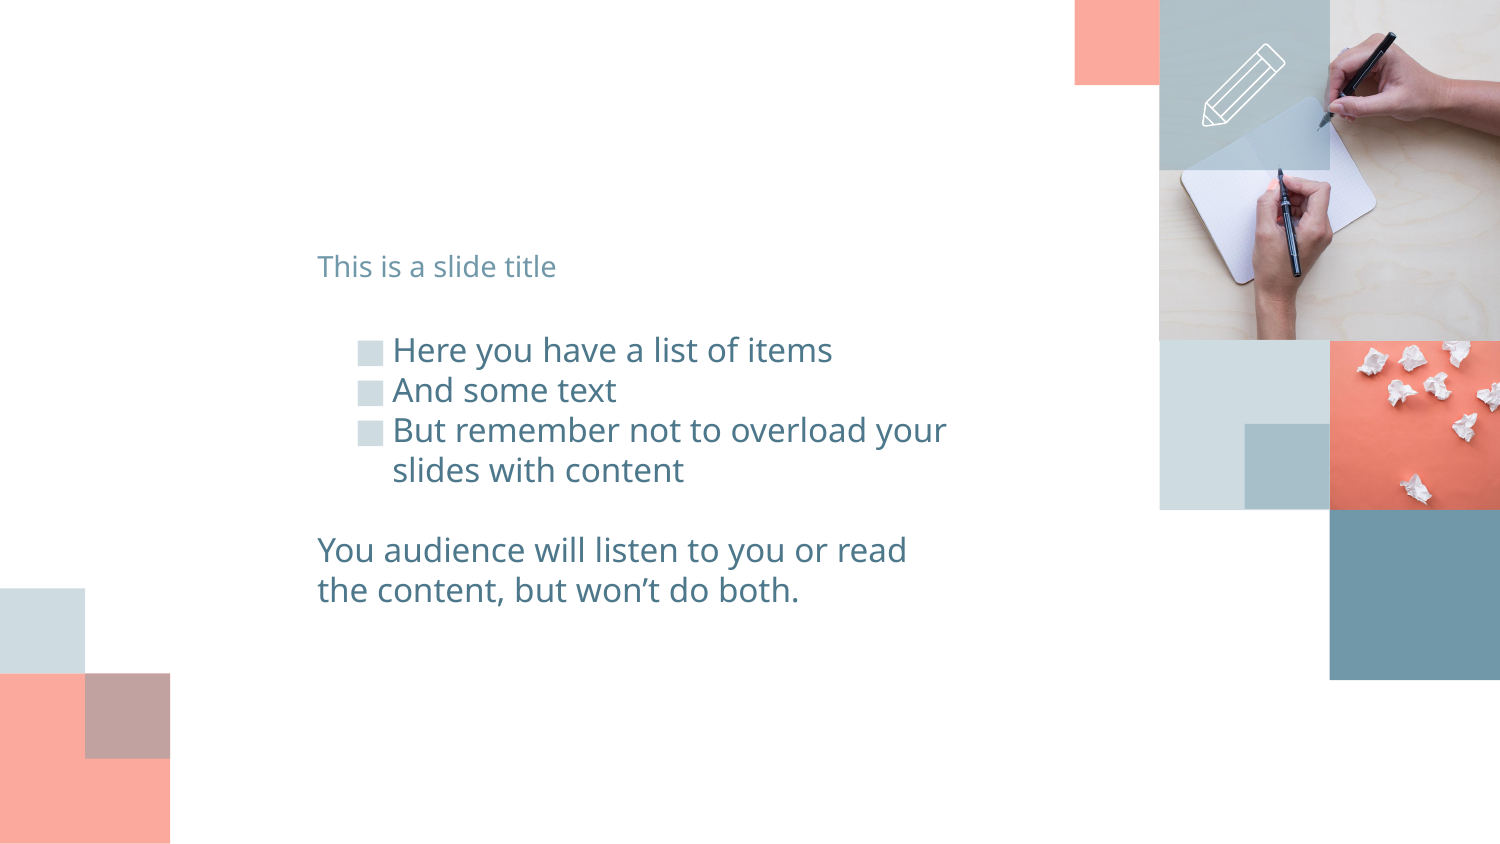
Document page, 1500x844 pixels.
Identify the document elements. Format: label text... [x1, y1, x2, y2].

picture [1159, 0, 1500, 509]
title This is a slide title [302, 196, 978, 299]
list Here you have a list of items And some text But remember not to overload your slides with content You audience will listen to you or read the content, but won’t do both. [302, 314, 978, 759]
